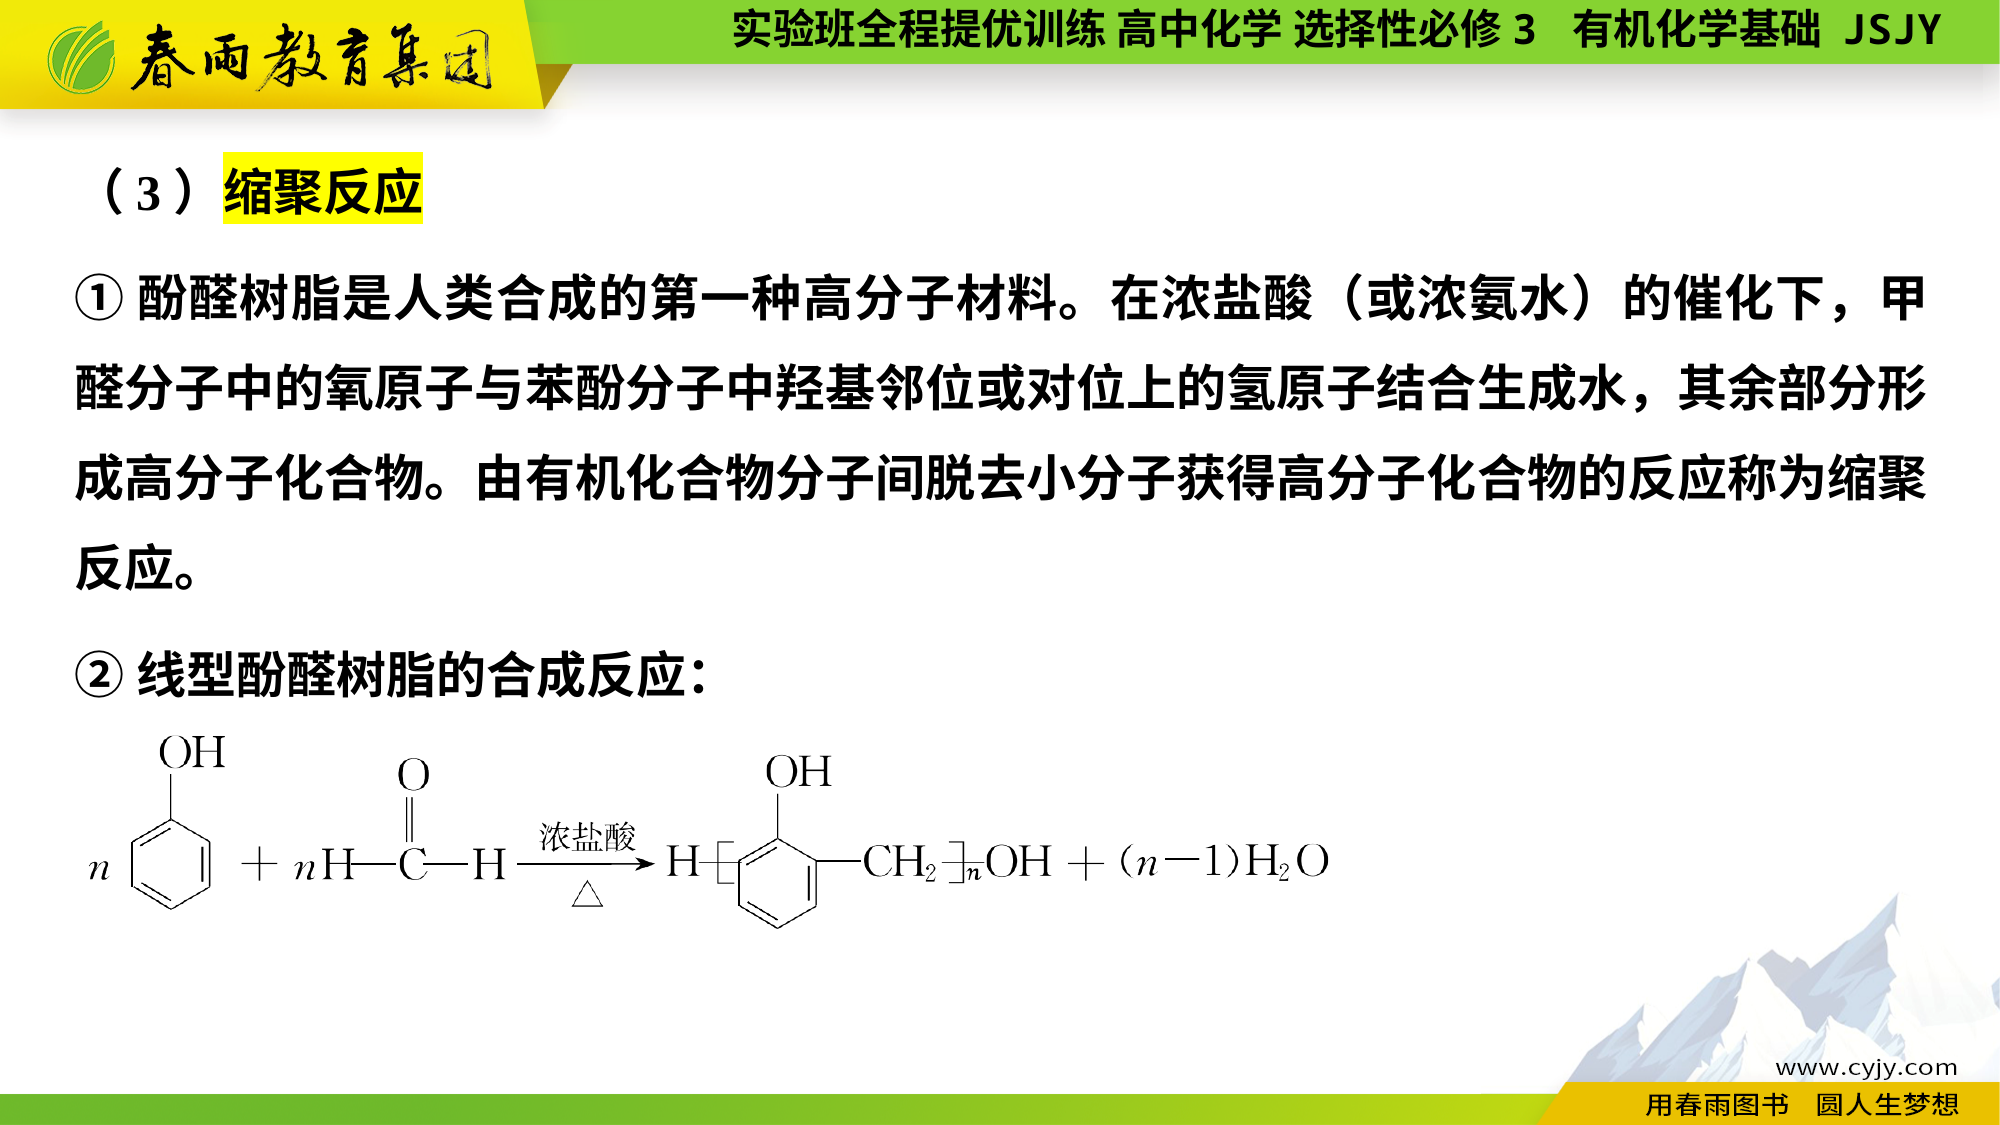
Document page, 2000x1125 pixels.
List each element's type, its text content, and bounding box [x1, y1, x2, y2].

list （3）缩聚反应 ①酚醛树脂是人类合成的第一种高分子材料。在浓盐酸（或浓氨水）的催化下，甲醛分子中的氧原子与苯酚分子中羟基邻位或对位上的氢原子结合生成水，其余部分形成高分子化合物。由有机化合物分子间脱去小分子获得高分子化合物的反应称为缩聚反应。 ②线型酚醛树脂的合成反应： [59, 122, 1944, 705]
picture [0, 0, 2000, 1125]
